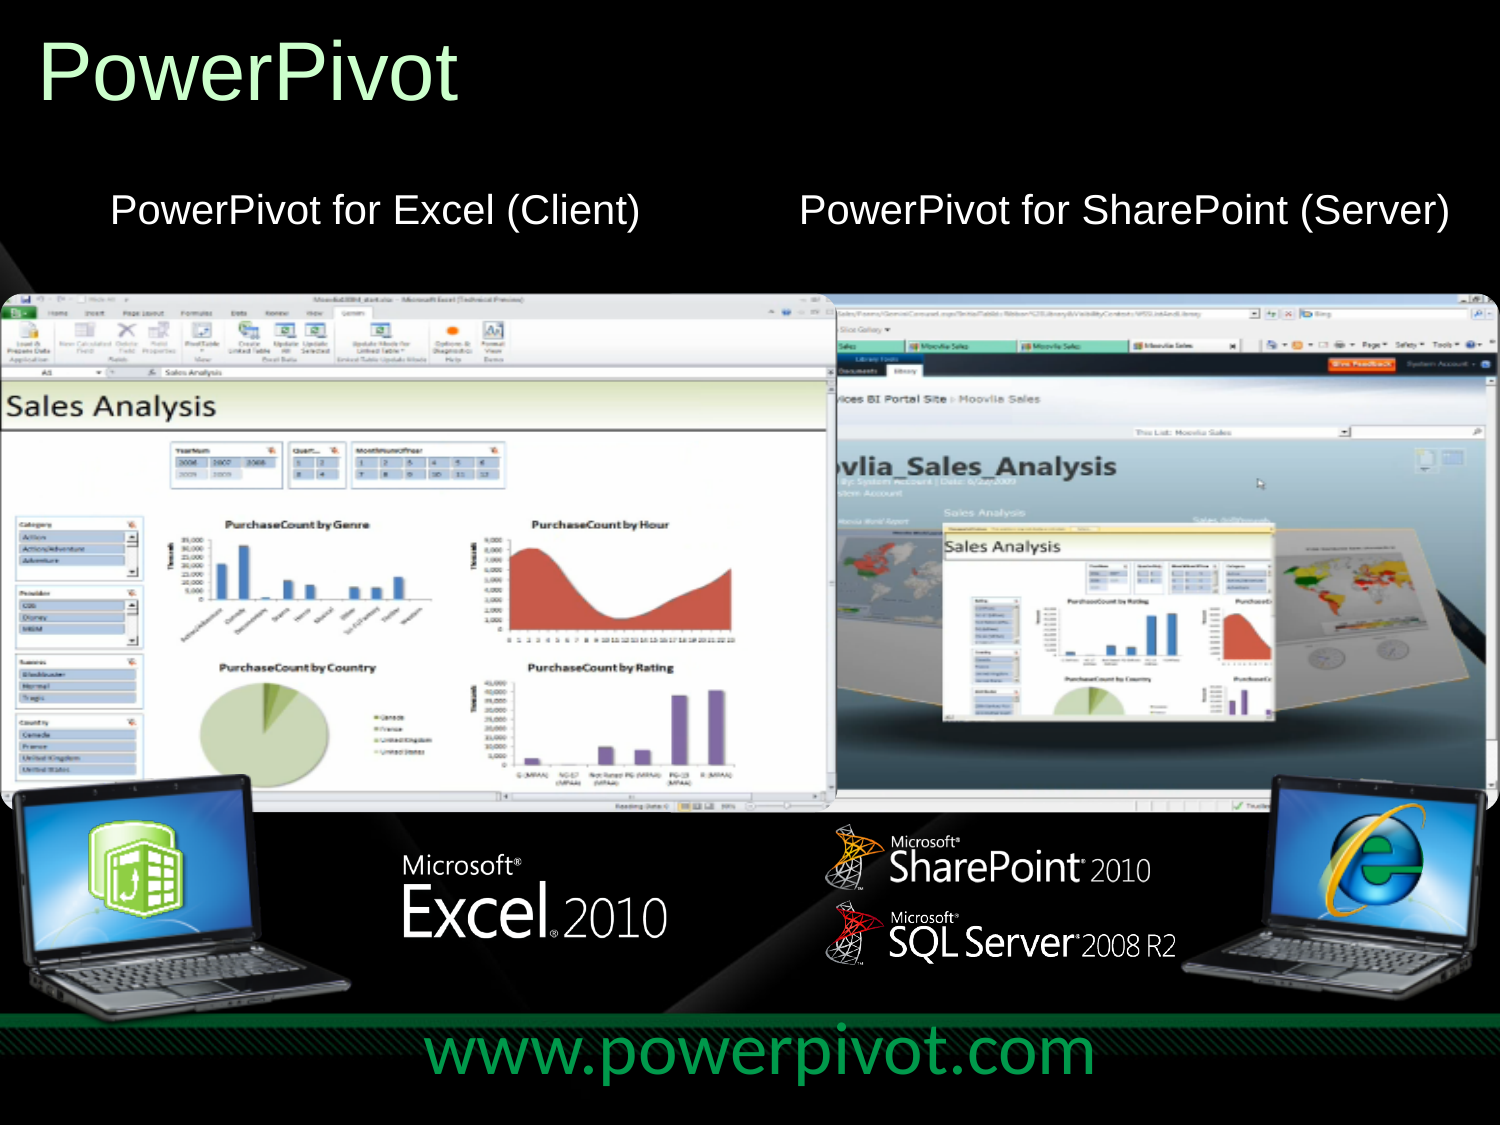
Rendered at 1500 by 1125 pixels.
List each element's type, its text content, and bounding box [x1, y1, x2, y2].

picture [0, 0, 1500, 1125]
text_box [1149, 774, 1488, 1009]
text_box www.powerpivot.com [423, 999, 1116, 1090]
text_box PowerPivot for SharePoint (Server) [737, 190, 1500, 241]
text_box PowerPivot for Excel (Client) [37, 190, 725, 241]
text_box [12, 774, 387, 1031]
title PowerPivot [37, 28, 1413, 138]
